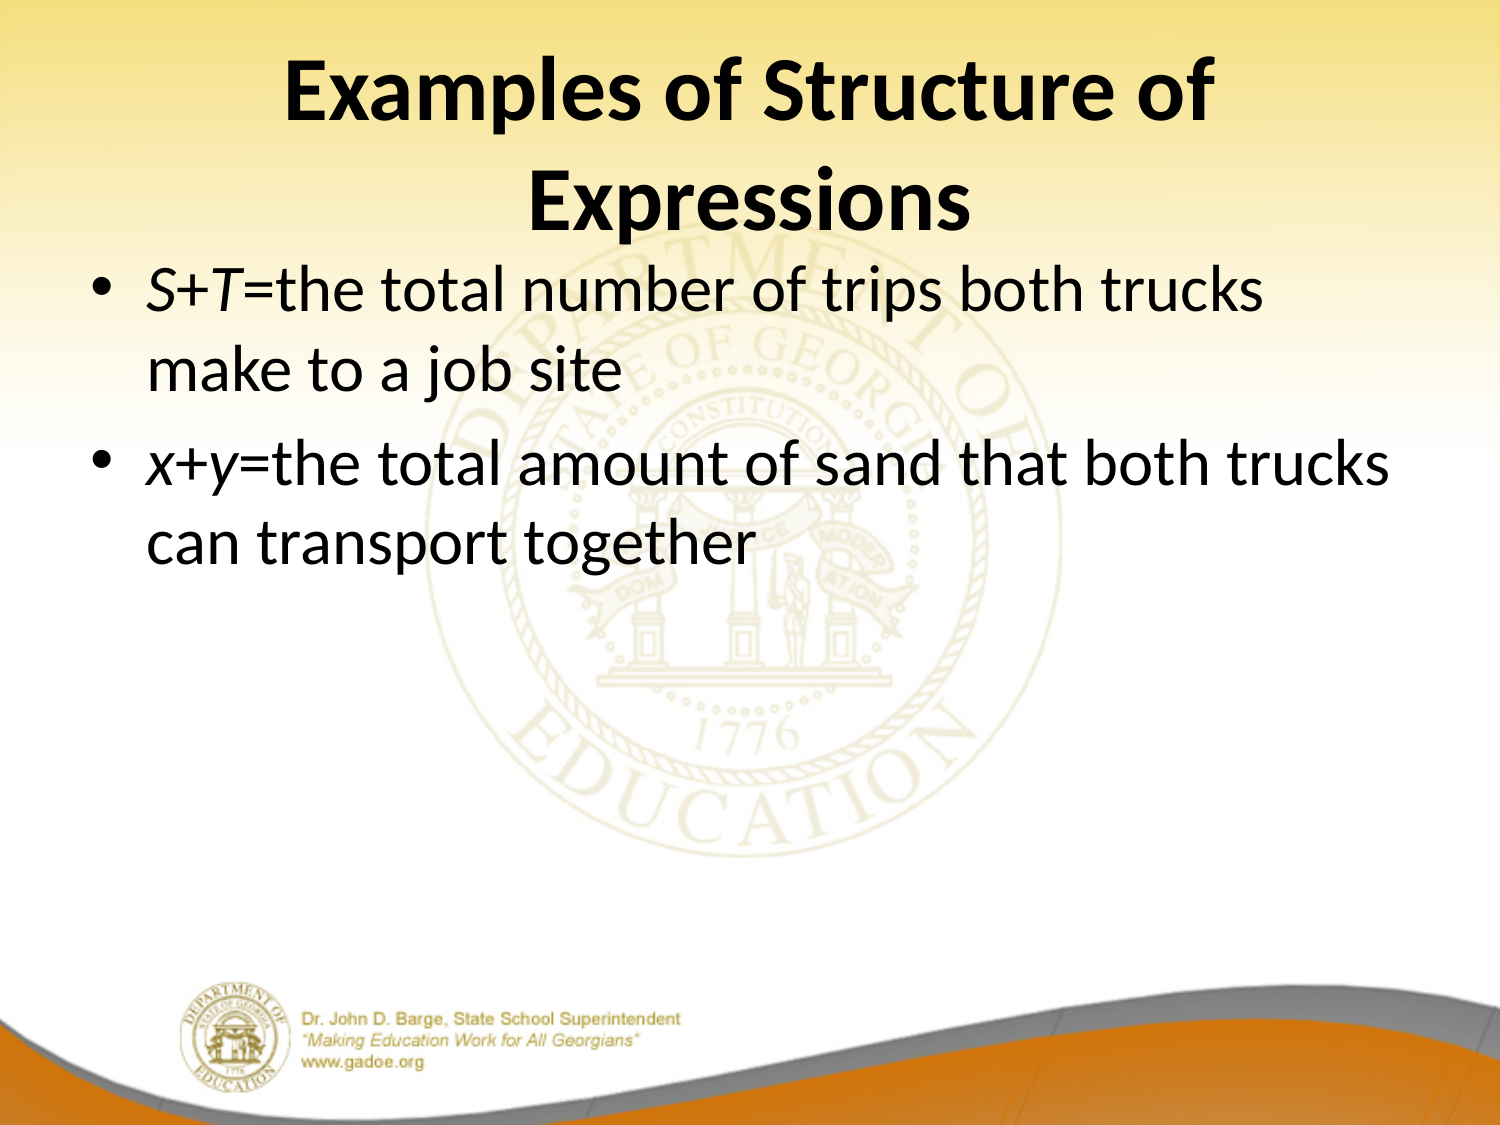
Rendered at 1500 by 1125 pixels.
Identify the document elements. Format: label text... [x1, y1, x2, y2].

title Examples of Structure of Expressions [74, 44, 1426, 233]
list S+T=the total number of trips both trucks make to a job site x+y=the total amount of sand that both trucks can transport together [74, 237, 1426, 1006]
picture [0, 0, 1500, 1125]
